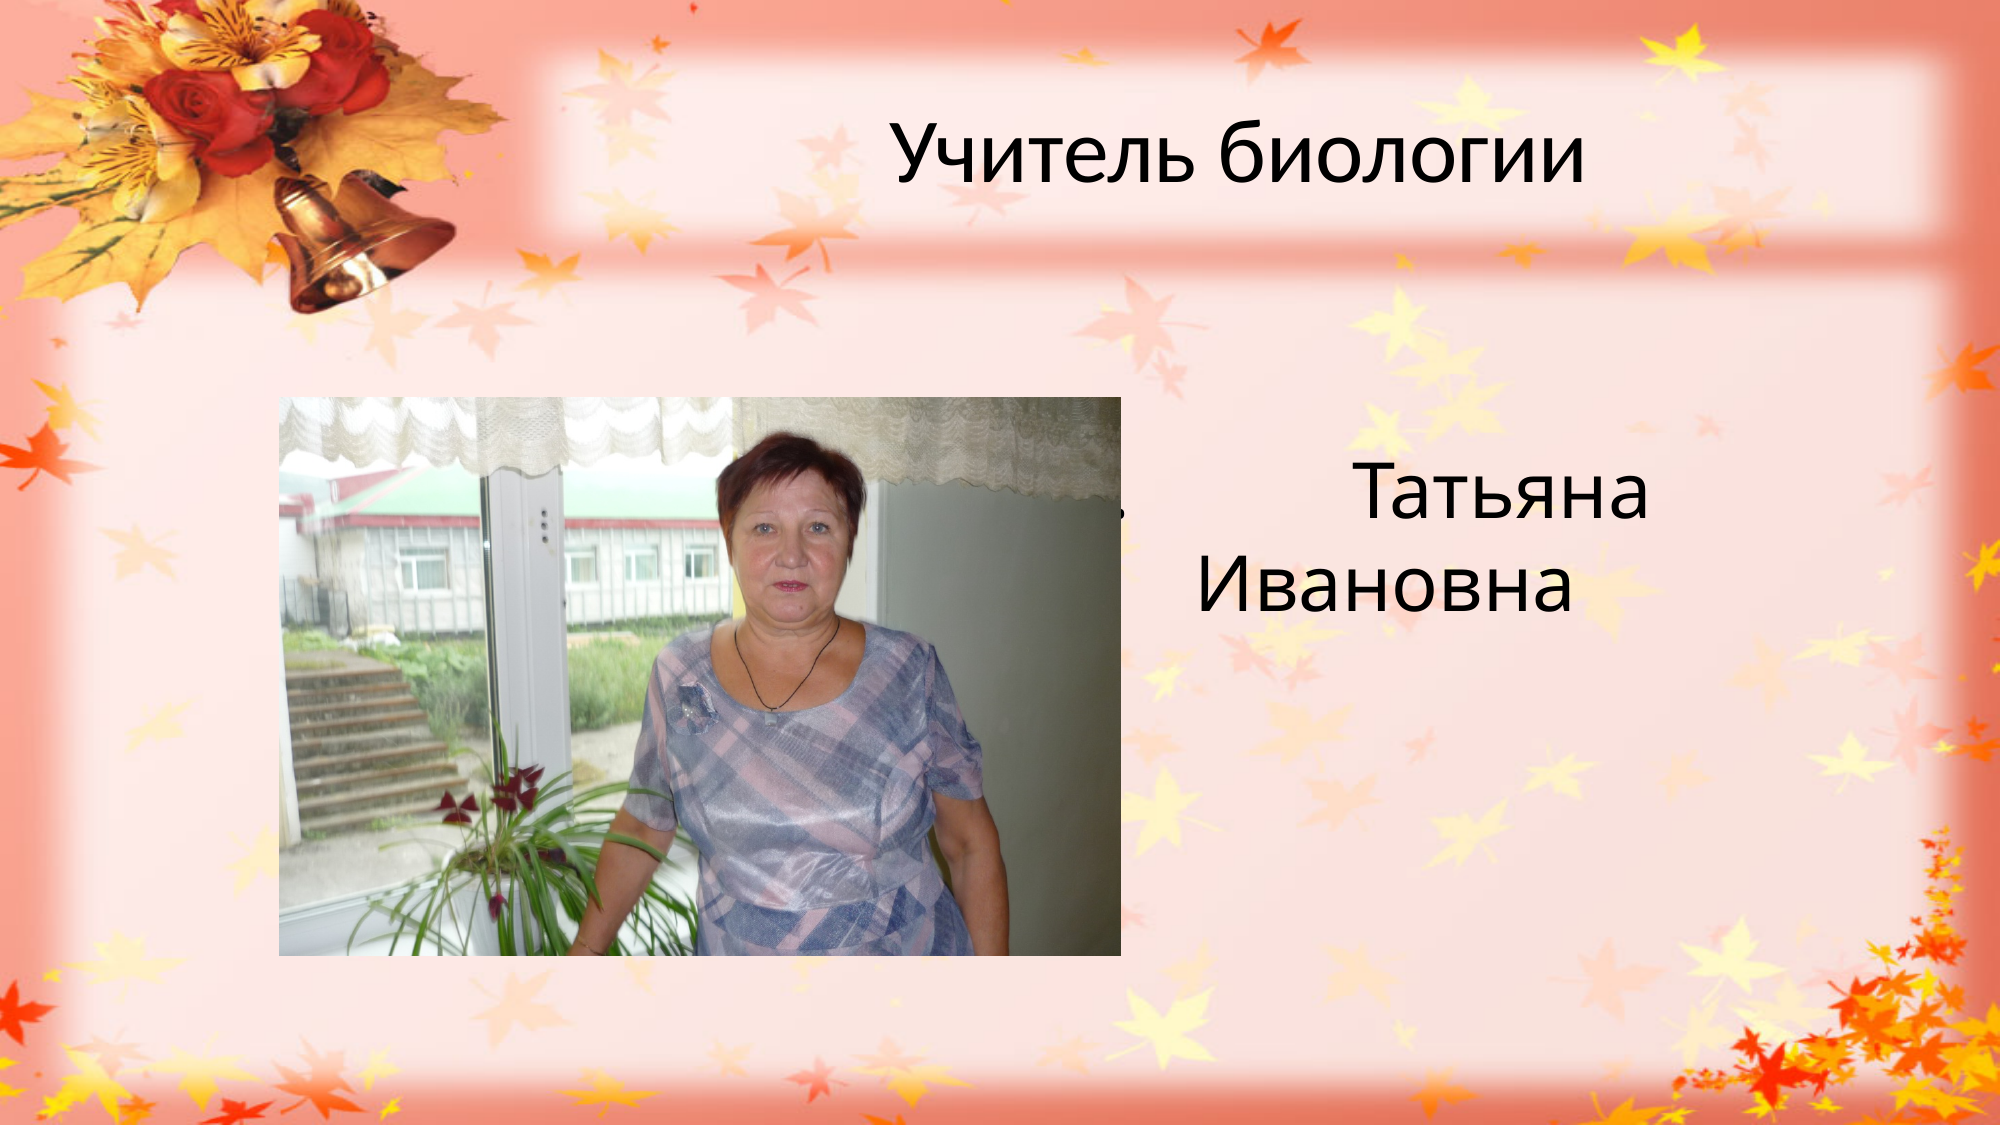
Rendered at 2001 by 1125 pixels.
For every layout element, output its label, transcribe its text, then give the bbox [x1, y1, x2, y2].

list К. Татьяна Ивановна [1126, 433, 1669, 680]
picture [0, 0, 2000, 1125]
title Учитель биологии [577, 58, 1901, 233]
